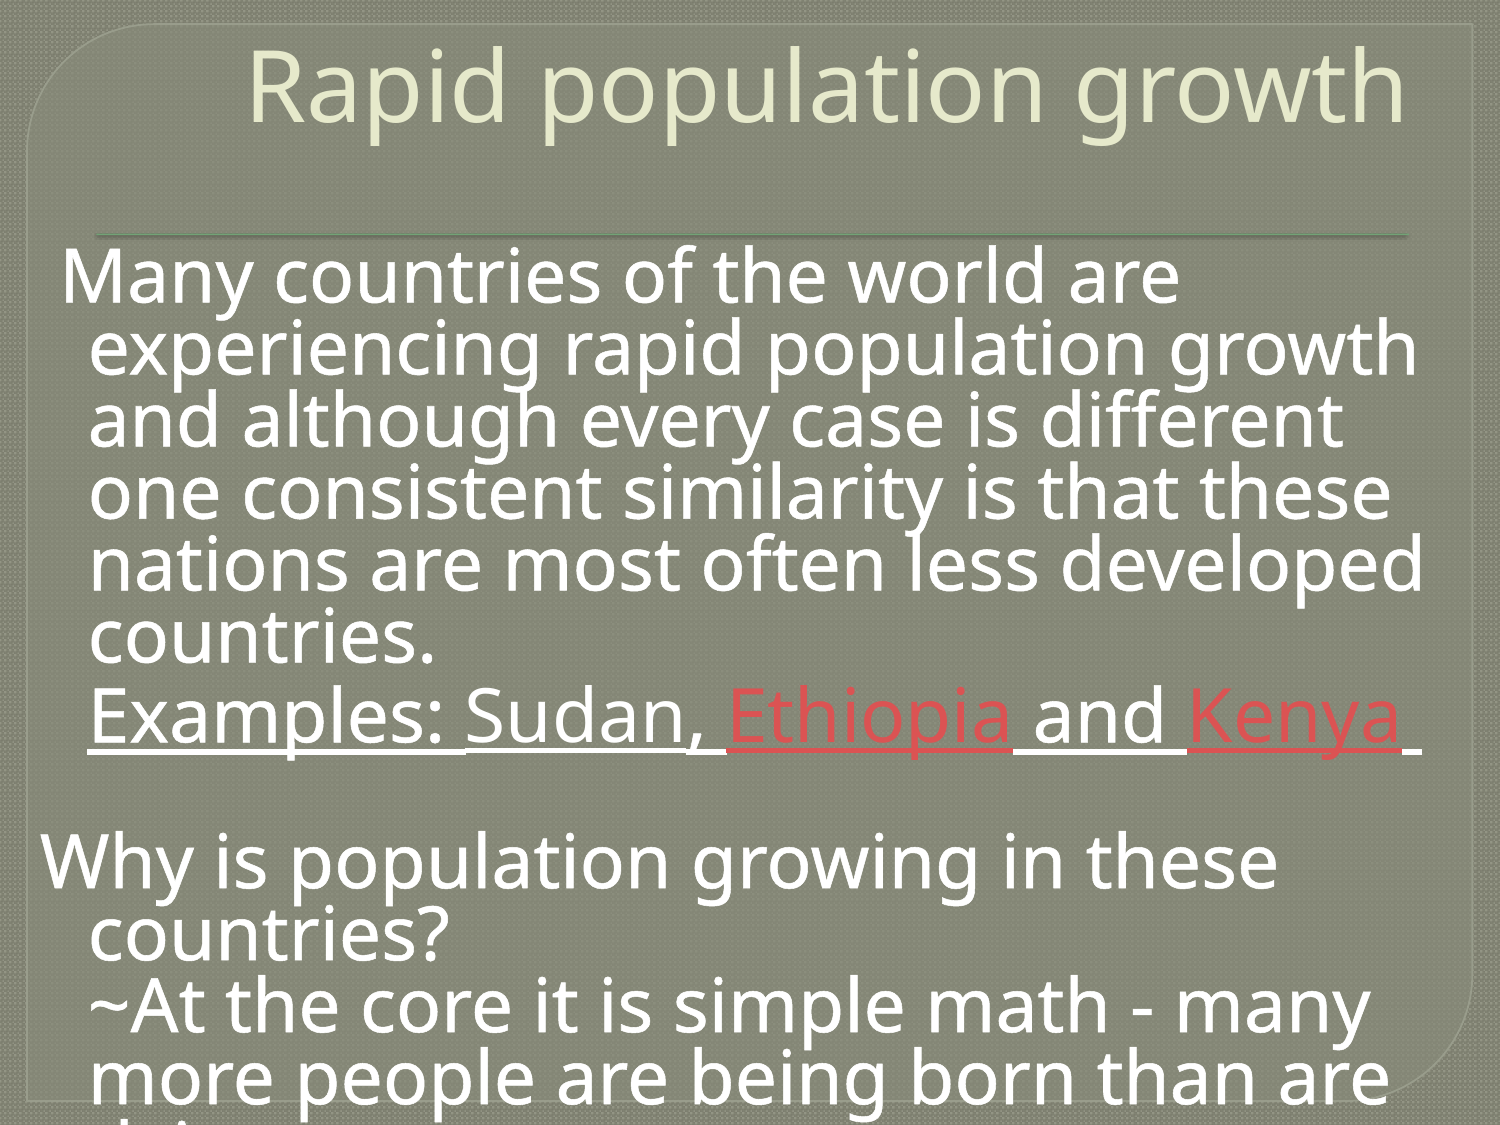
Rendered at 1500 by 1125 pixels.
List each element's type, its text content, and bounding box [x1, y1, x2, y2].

list Many countries of the world are experiencing rapid population growth and although every case is different one consistent similarity is that these nations are most often less developed countries. Examples: Sudan, Ethiopia and Kenya Why is population growing in these countries? ~At the core it is simple math - many more people are being born than are dying. [22, 234, 1500, 1125]
title Rapid population growth [75, 0, 1425, 150]
